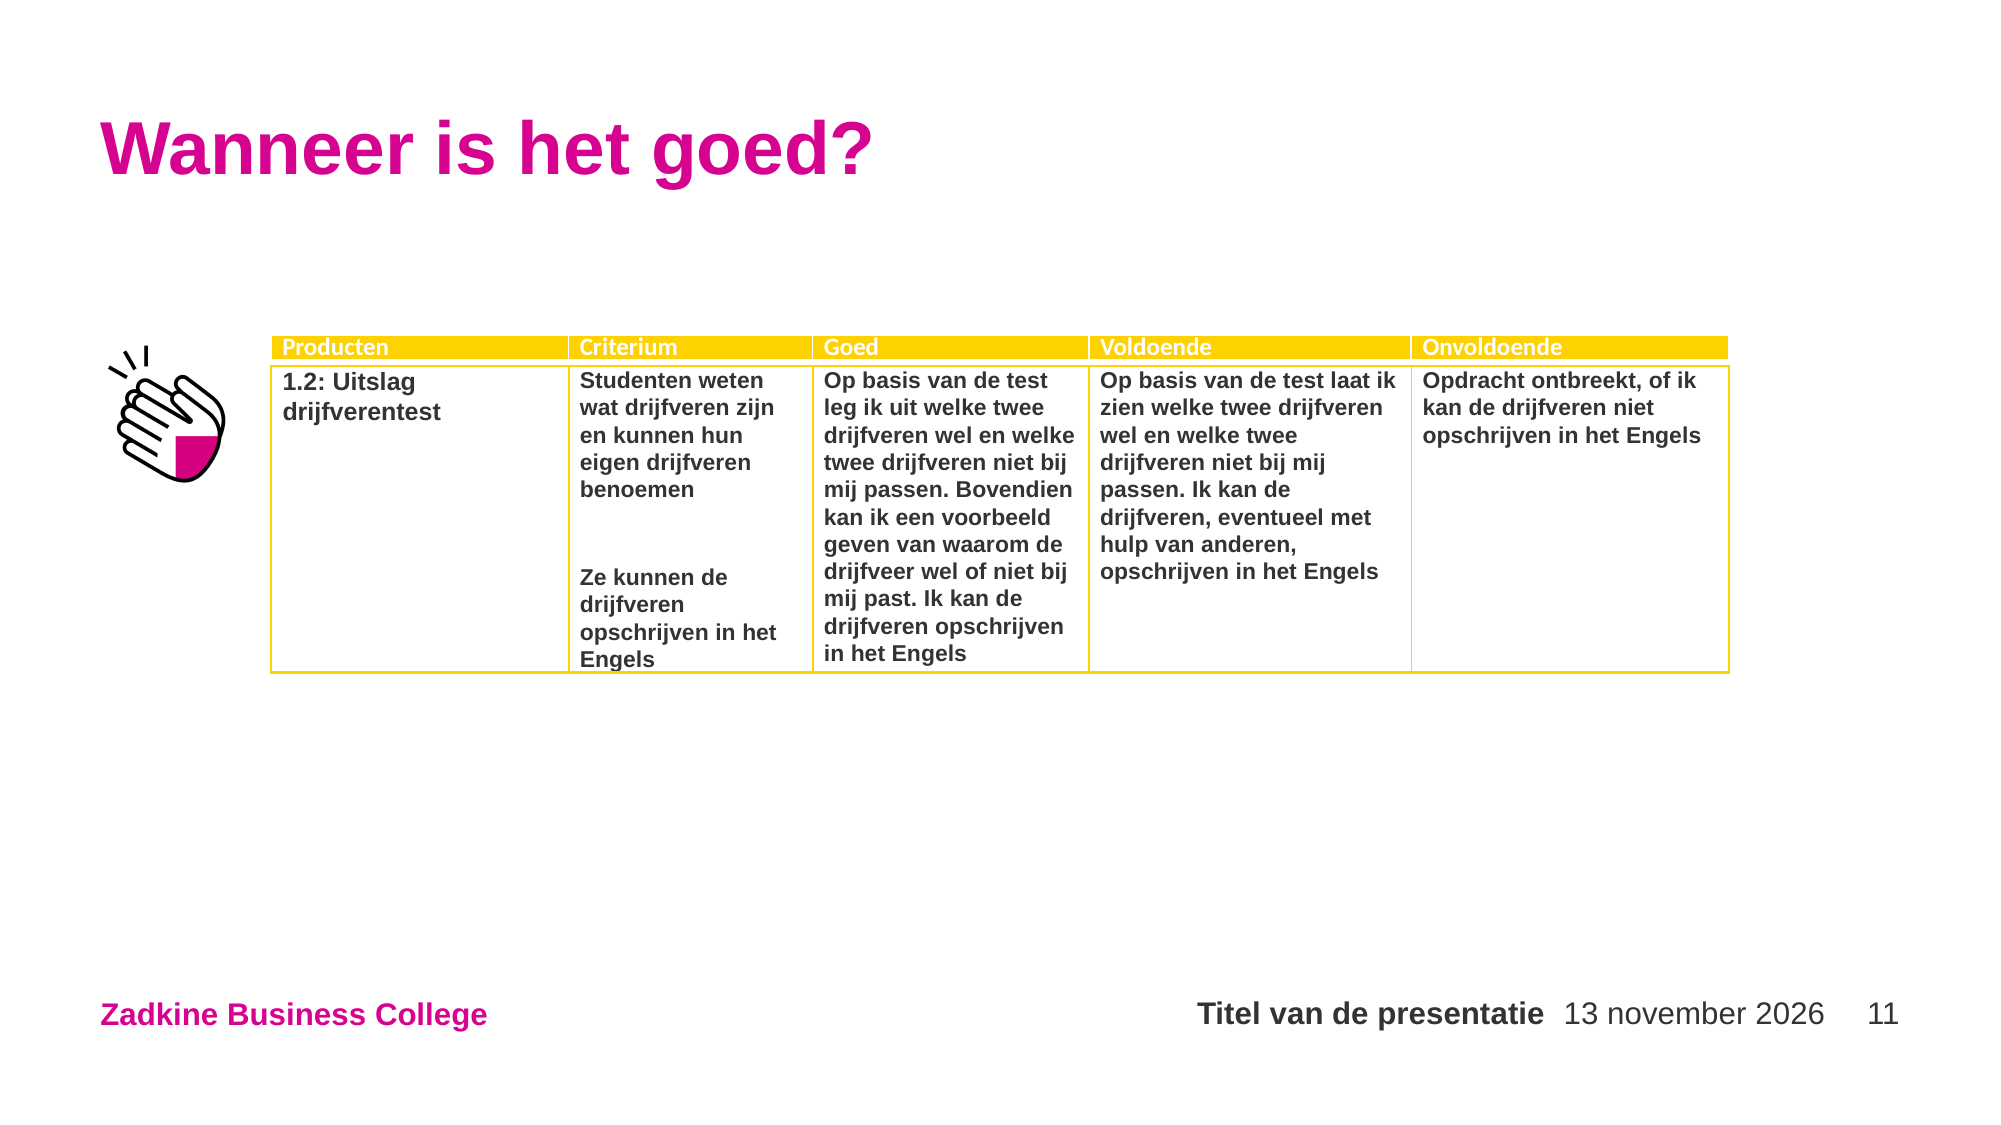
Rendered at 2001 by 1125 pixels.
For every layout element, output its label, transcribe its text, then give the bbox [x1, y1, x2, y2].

table_header Producten [300, 336, 568, 359]
table_header Voldoende [1090, 336, 1410, 359]
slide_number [1546, 993, 1825, 1033]
table_header Onvoldoende [1412, 336, 1728, 359]
table_header Criterium [569, 336, 812, 359]
table_header Goed [813, 336, 1088, 359]
table_header Opdracht ontbreekt, of ik kan de drijfveren niet opschrijven in het Engels [1412, 367, 1728, 671]
slide_number 11 [1825, 993, 1900, 1033]
table_header Op basis van de test leg ik uit welke twee drijfveren wel en welke twee drijfveren niet bij mij passen. Bovendien kan ik een voorbeeld geven van waarom de drijfveer wel of niet bij mij past. Ik kan de drijfveren opschrijven in het Engels [814, 367, 1088, 671]
table_header Studenten weten wat drijfveren zijn en kunnen hun eigen drijfveren benoemen Ze kunnen de drijfveren opschrijven in het Engels [570, 367, 812, 671]
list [33, 281, 300, 547]
table_header Op basis van de test laat ik zien welke twee drijfveren wel en welke twee drijfveren niet bij mij passen. Ik kan de drijfveren, eventueel met hulp van anderen, opschrijven in het Engels [1090, 367, 1411, 671]
footer Titel van de presentatie [870, 993, 1546, 1033]
title Wanneer is het goed? [100, 100, 1900, 190]
table_header 1.2: Uitslag drijfverentest [272, 367, 568, 671]
